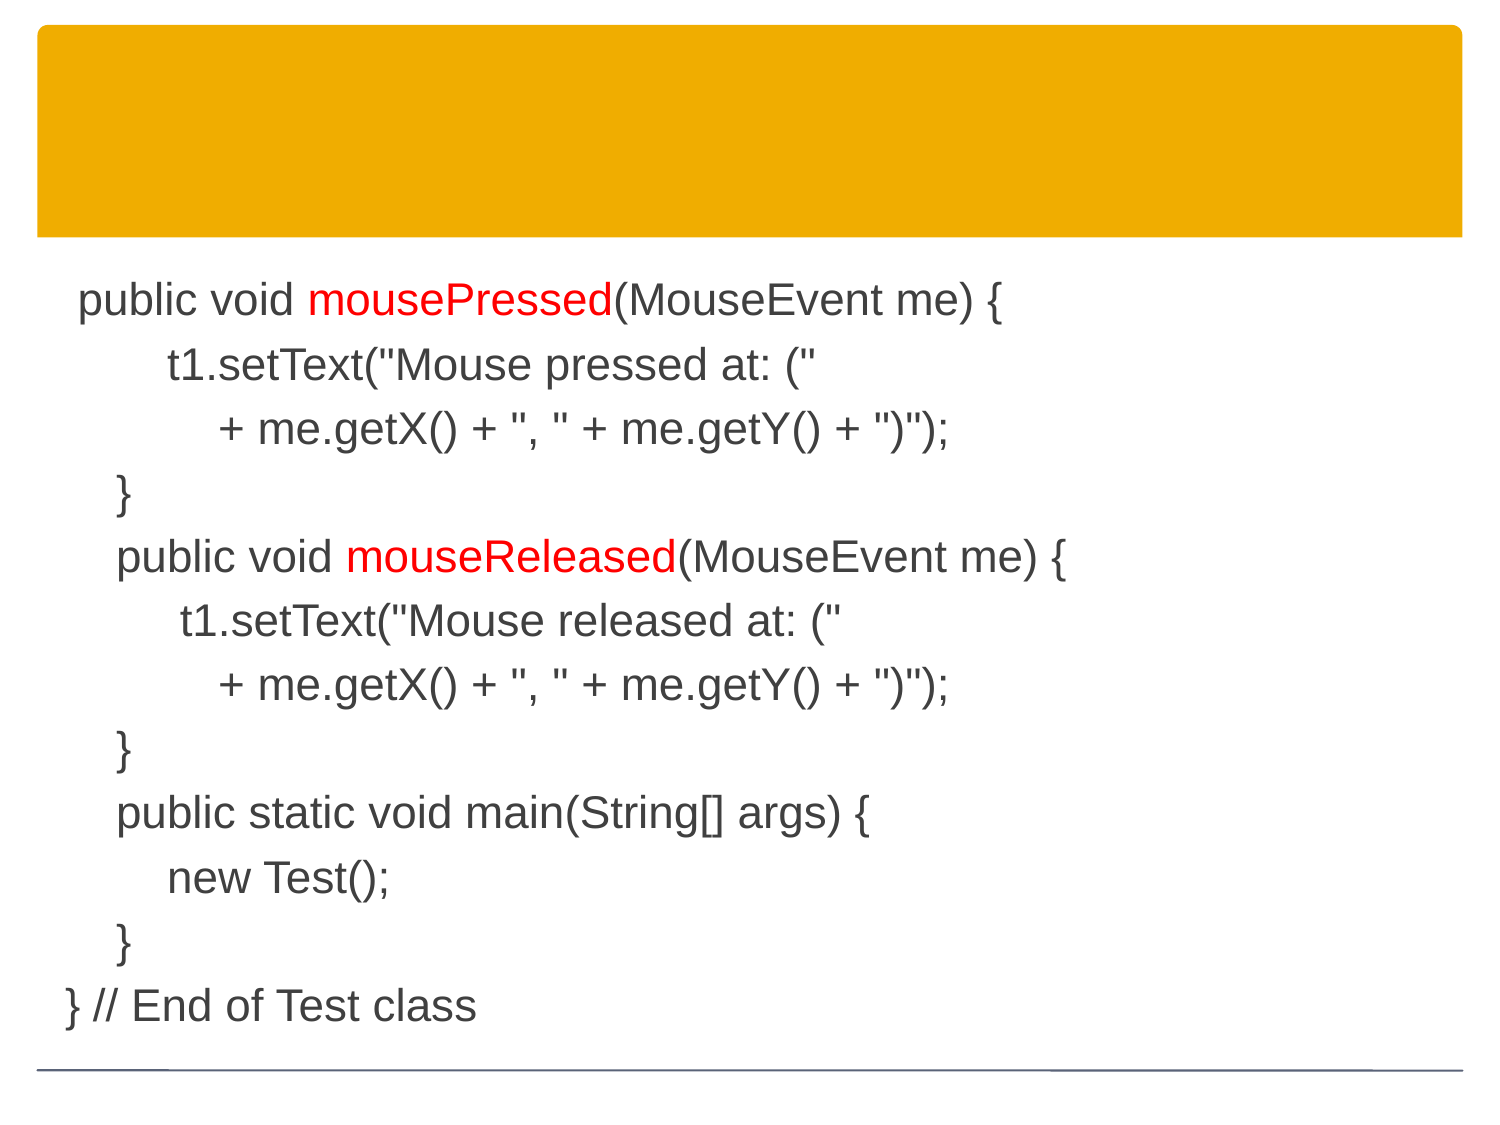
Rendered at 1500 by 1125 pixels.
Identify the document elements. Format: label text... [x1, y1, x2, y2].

list public void mousePressed(MouseEvent me) { t1.setText("Mouse pressed at: (" + me.getX() + ", " + me.getY() + ")"); } public void mouseReleased(MouseEvent me) { t1.setText("Mouse released at: (" + me.getX() + ", " + me.getY() + ")"); } public static void main(String[] args) { new Test(); } } // End of Test class [49, 262, 1451, 1051]
